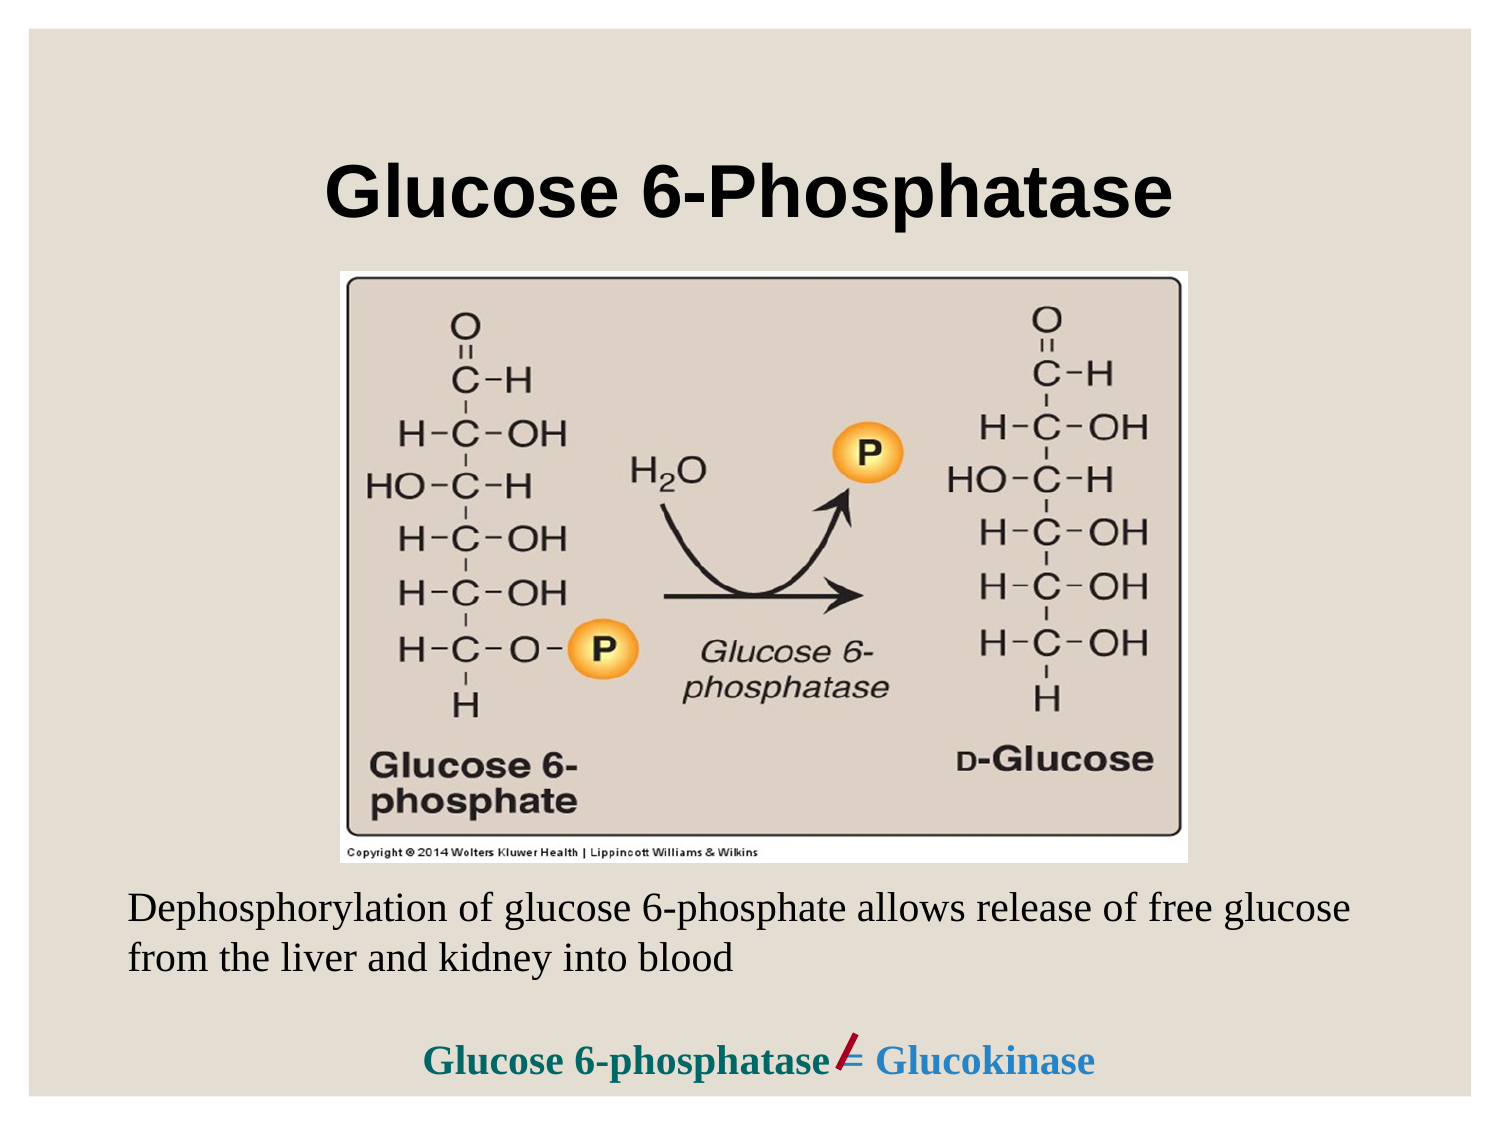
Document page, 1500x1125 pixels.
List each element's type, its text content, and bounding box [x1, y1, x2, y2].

title Glucose 6-Phosphatase [0, 112, 1500, 275]
picture [340, 271, 1188, 863]
text_box Dephosphorylation of glucose 6-phosphate allows release of free glucose from the liver and kidney into blood [112, 871, 1375, 987]
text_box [405, 1024, 1113, 1091]
